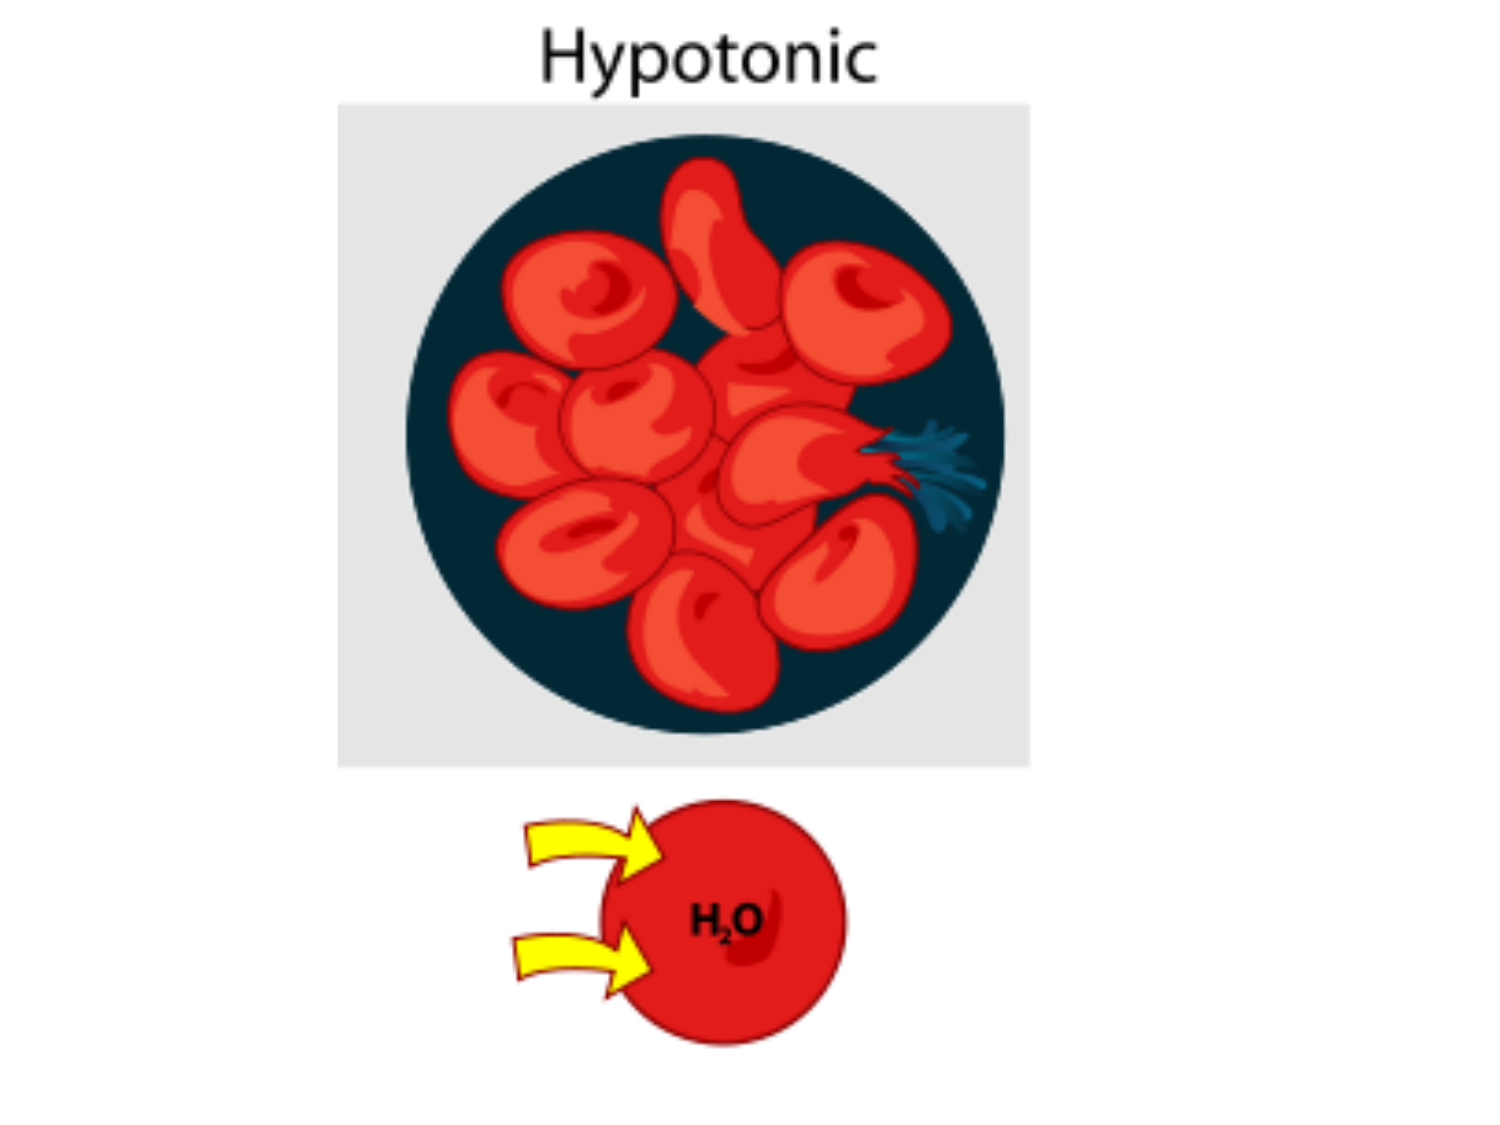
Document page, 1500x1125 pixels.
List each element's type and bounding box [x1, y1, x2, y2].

picture [337, 0, 1051, 1071]
